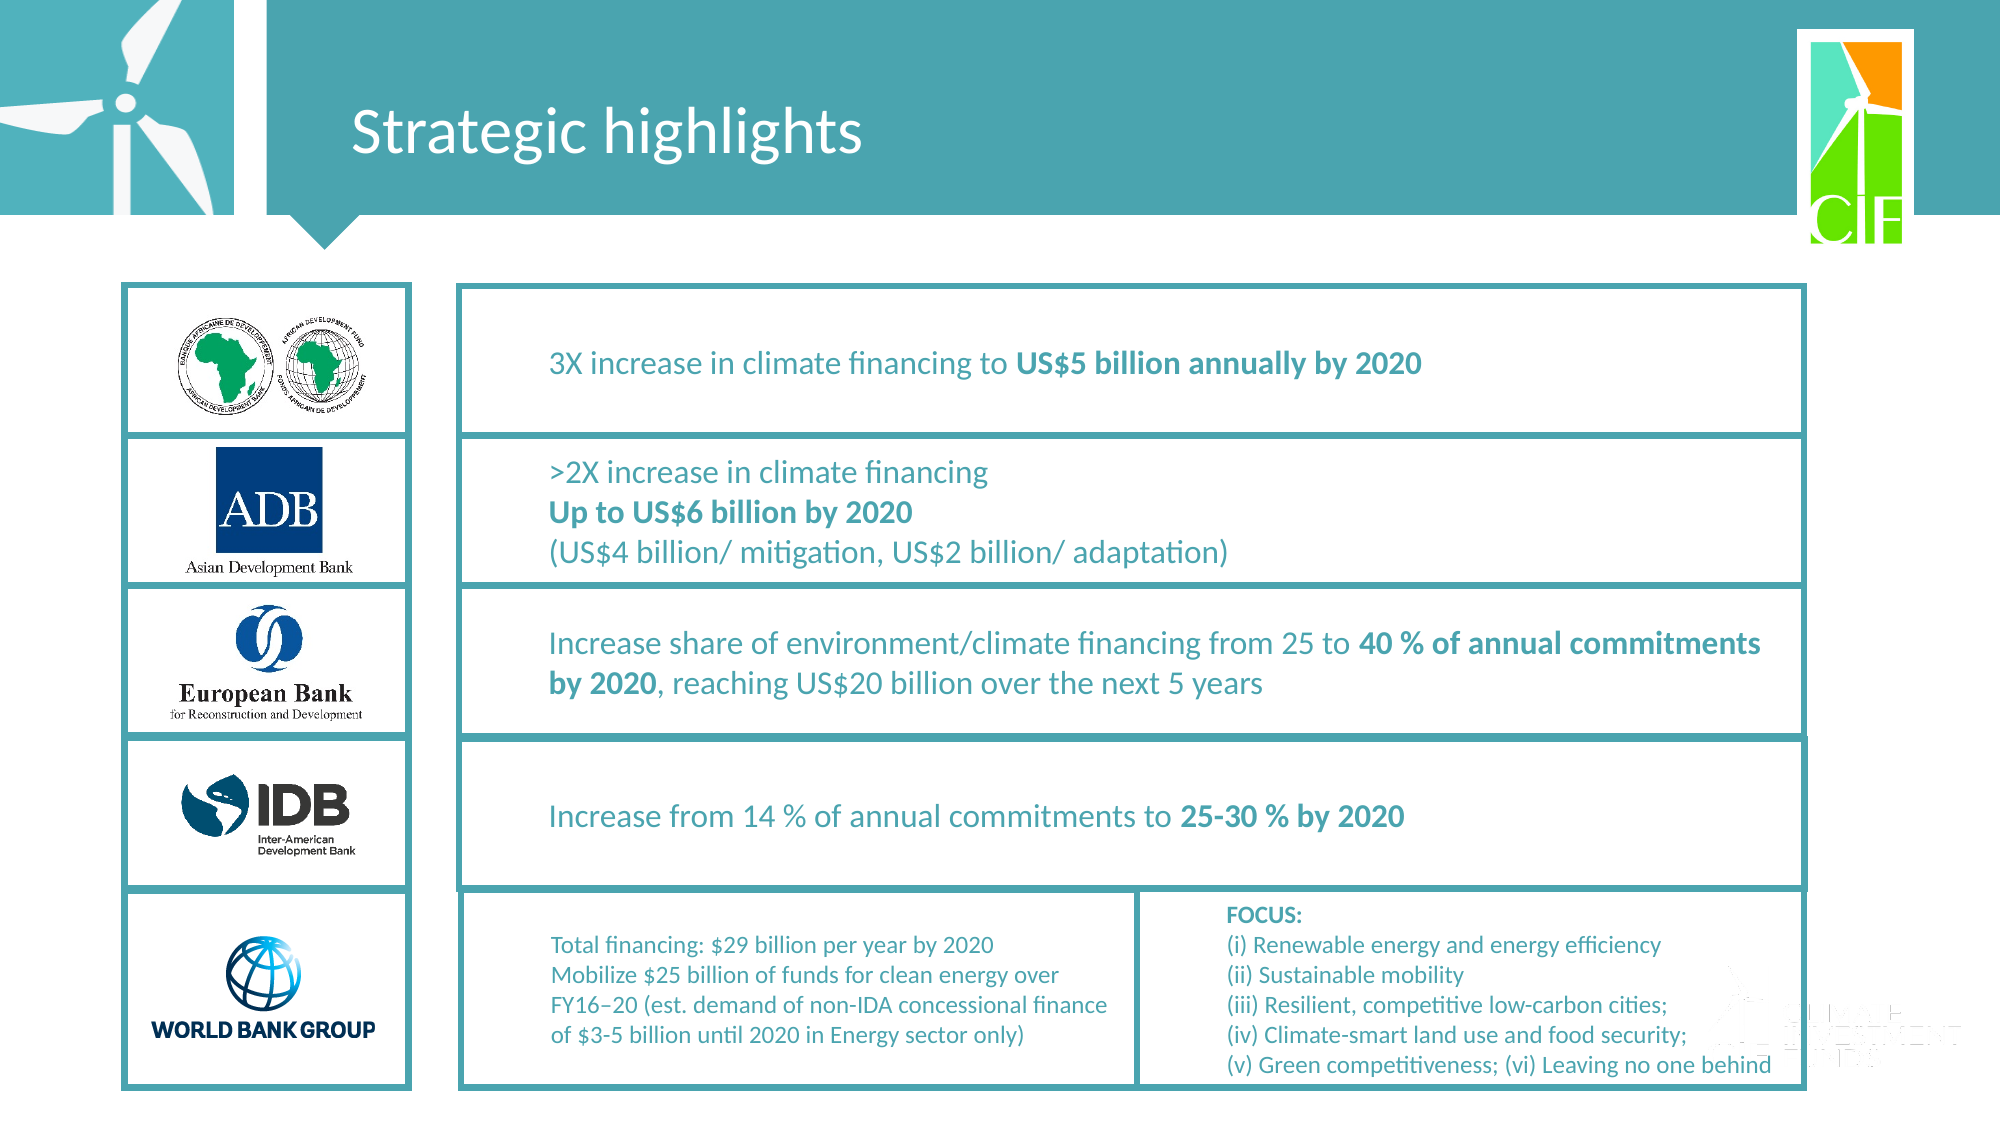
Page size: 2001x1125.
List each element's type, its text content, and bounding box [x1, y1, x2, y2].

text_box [458, 286, 1805, 1088]
picture [1797, 29, 1914, 259]
title Strategic highlights [351, 82, 1785, 167]
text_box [124, 285, 409, 1088]
picture [1807, 966, 1961, 1067]
picture [0, 0, 234, 215]
